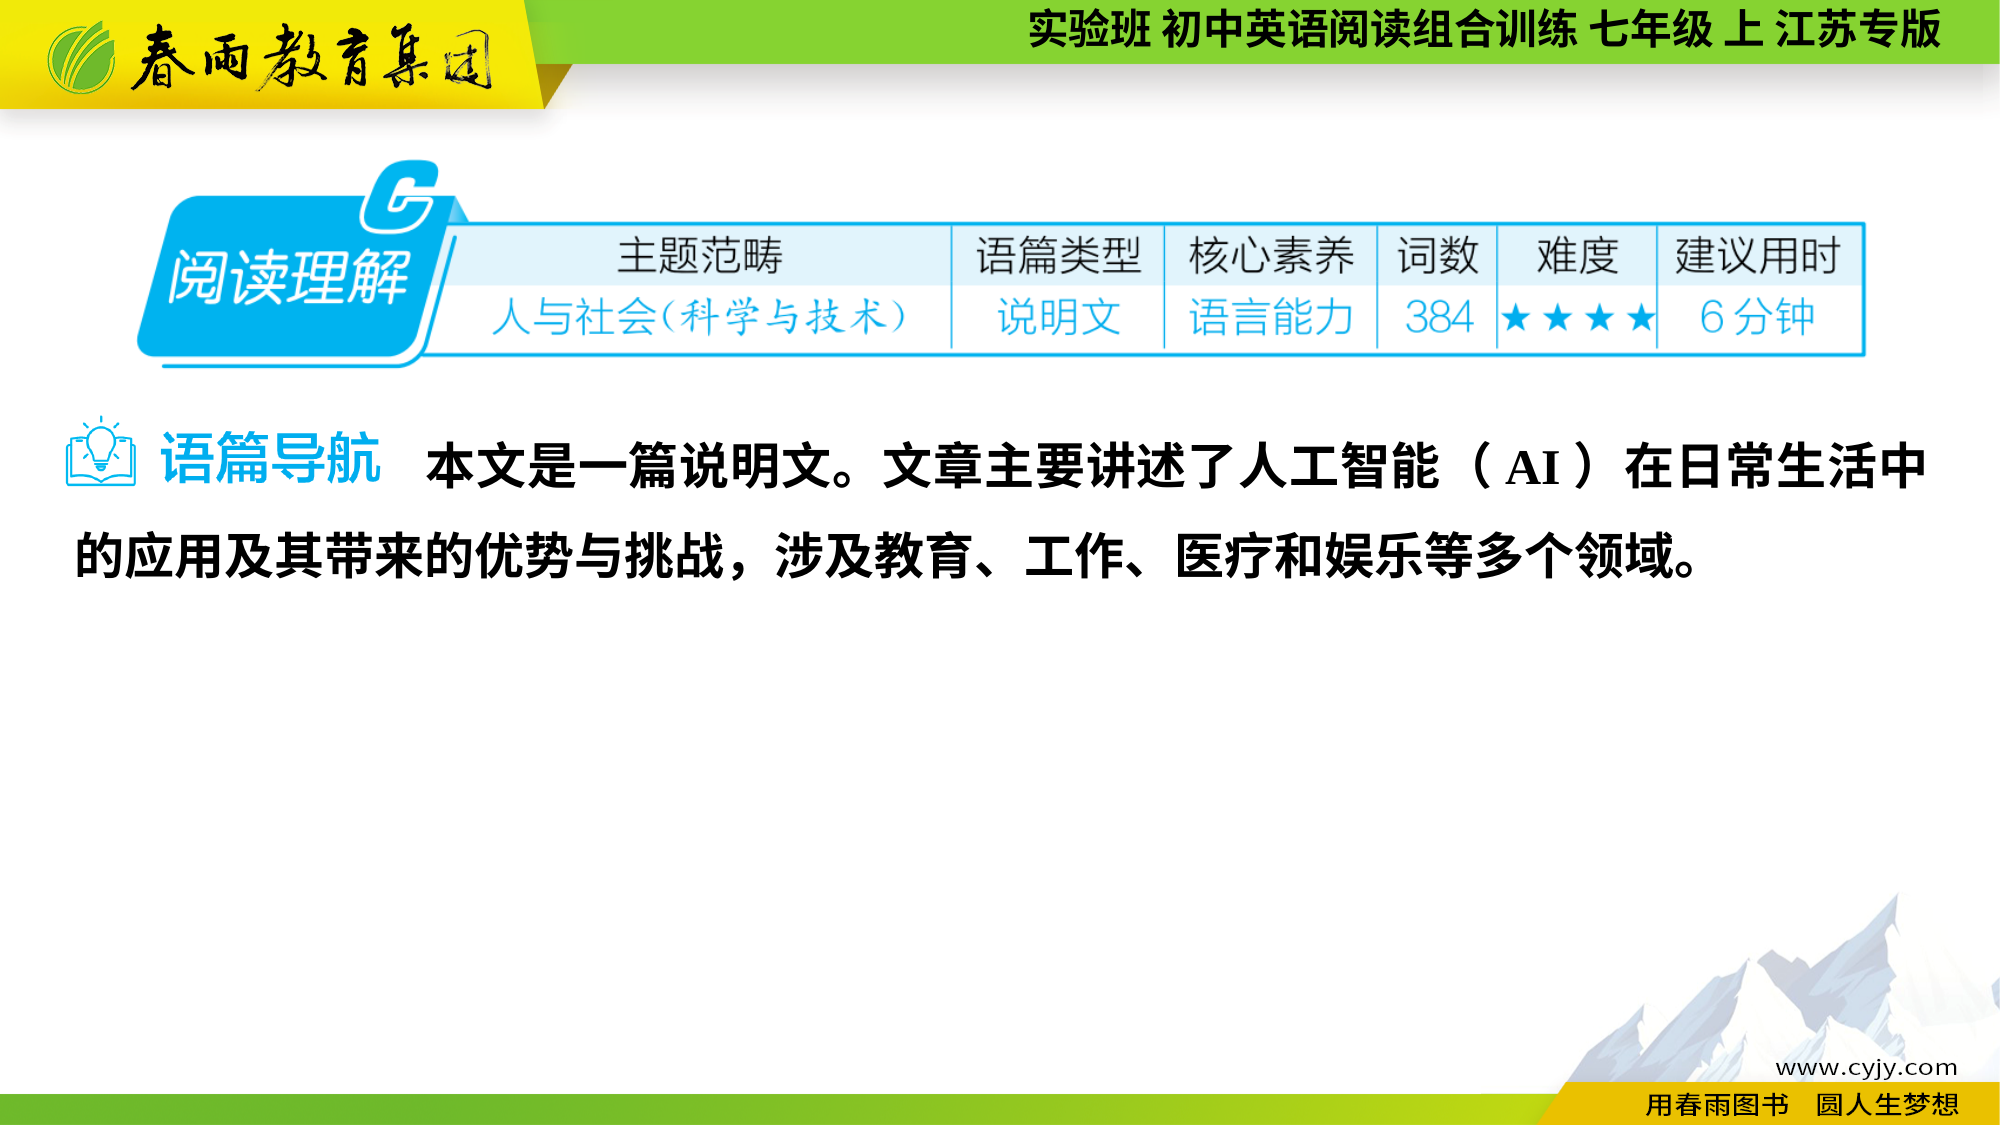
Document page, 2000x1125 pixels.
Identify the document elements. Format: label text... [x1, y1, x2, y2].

picture [0, 0, 2000, 1125]
list 本文是一篇说明文。文章主要讲述了人工智能（AI）在日常生活中的应用及其带来的优势与挑战，涉及教育、工作、医疗和娱乐等多个领域。 [59, 397, 1944, 583]
